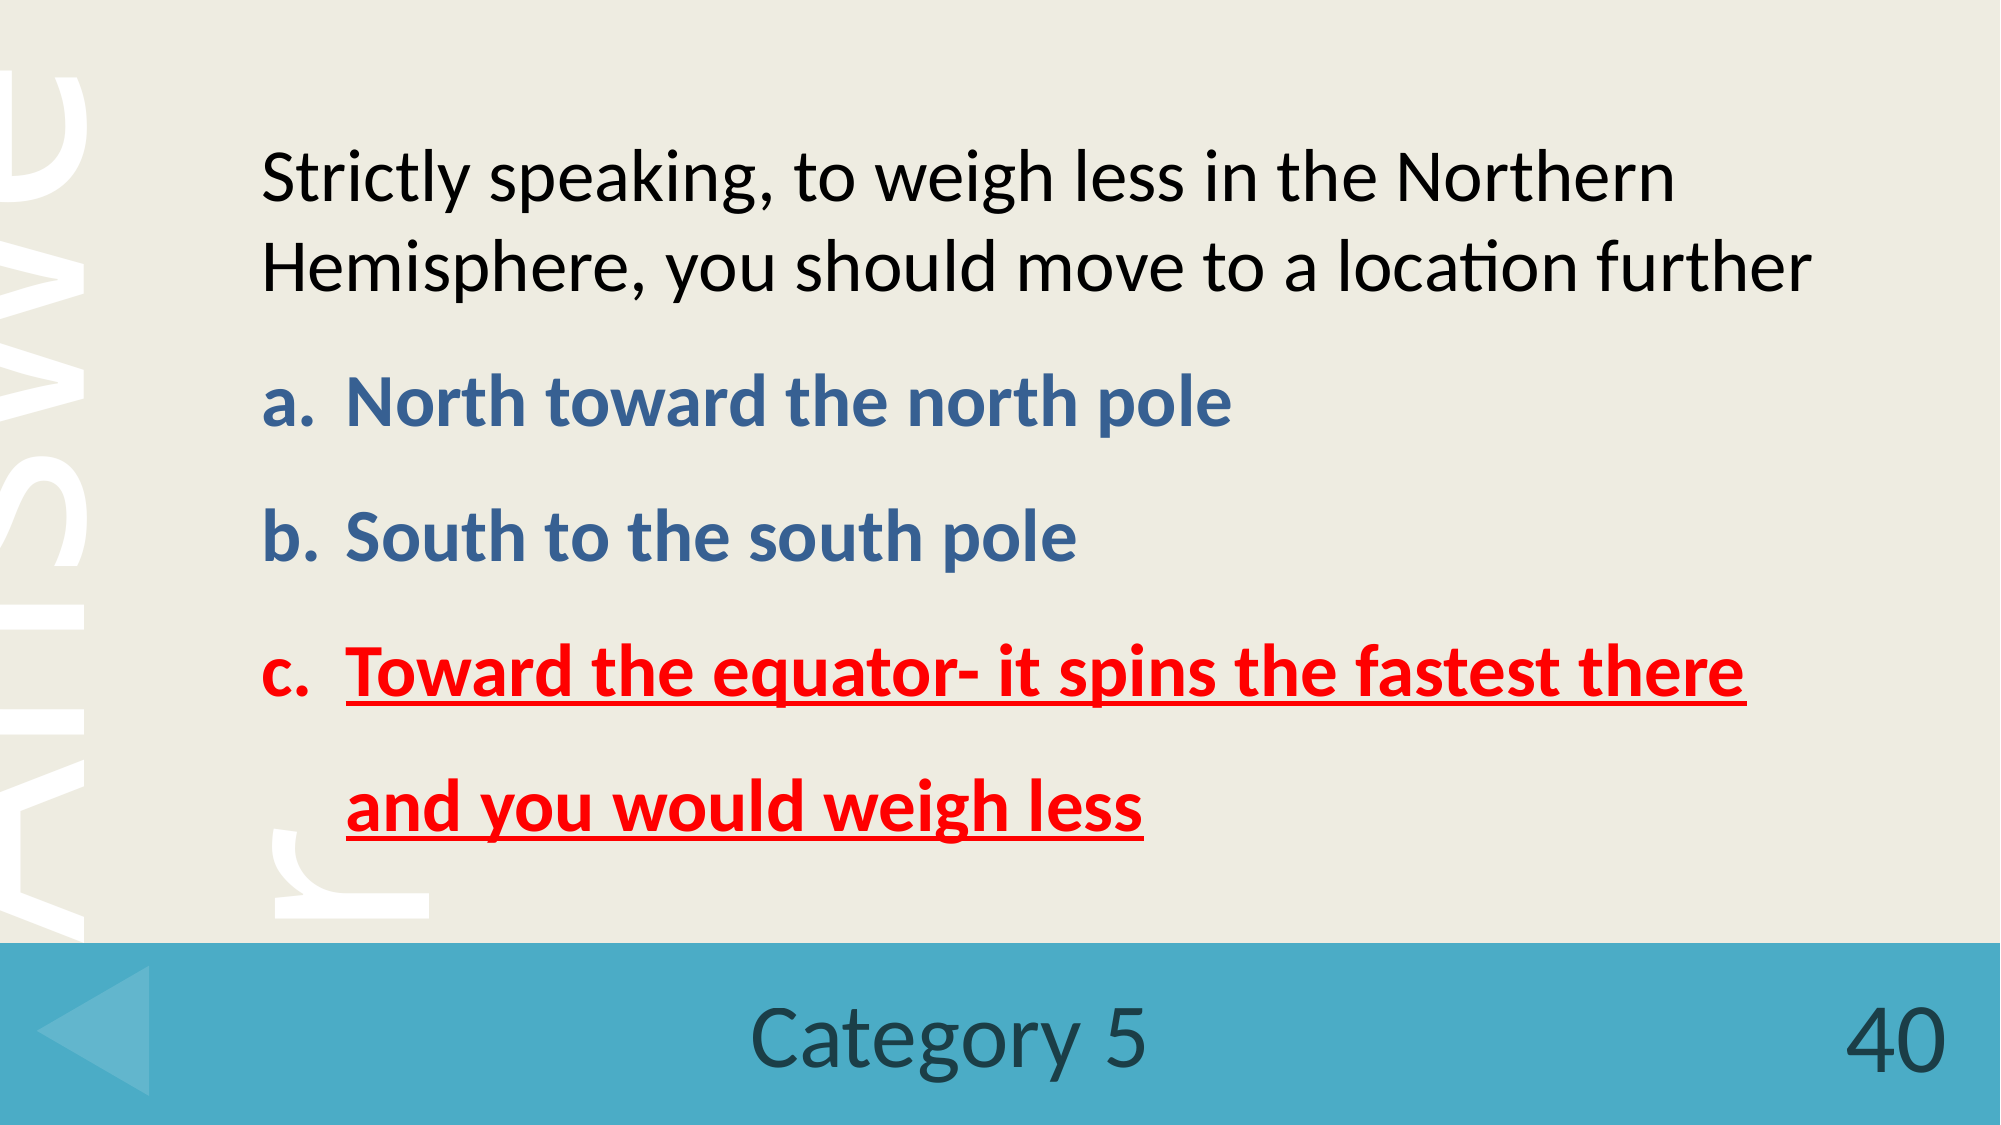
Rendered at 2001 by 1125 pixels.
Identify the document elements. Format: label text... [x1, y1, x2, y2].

title Category 5 [50, 937, 1850, 1125]
list 40 [1850, 967, 1963, 1097]
list Strictly speaking, to weigh less in the Northern Hemisphere, you should move to a location further North toward the north pole South to the south pole Toward the equator- it spins the fastest there and you would weigh less [246, 53, 1847, 920]
